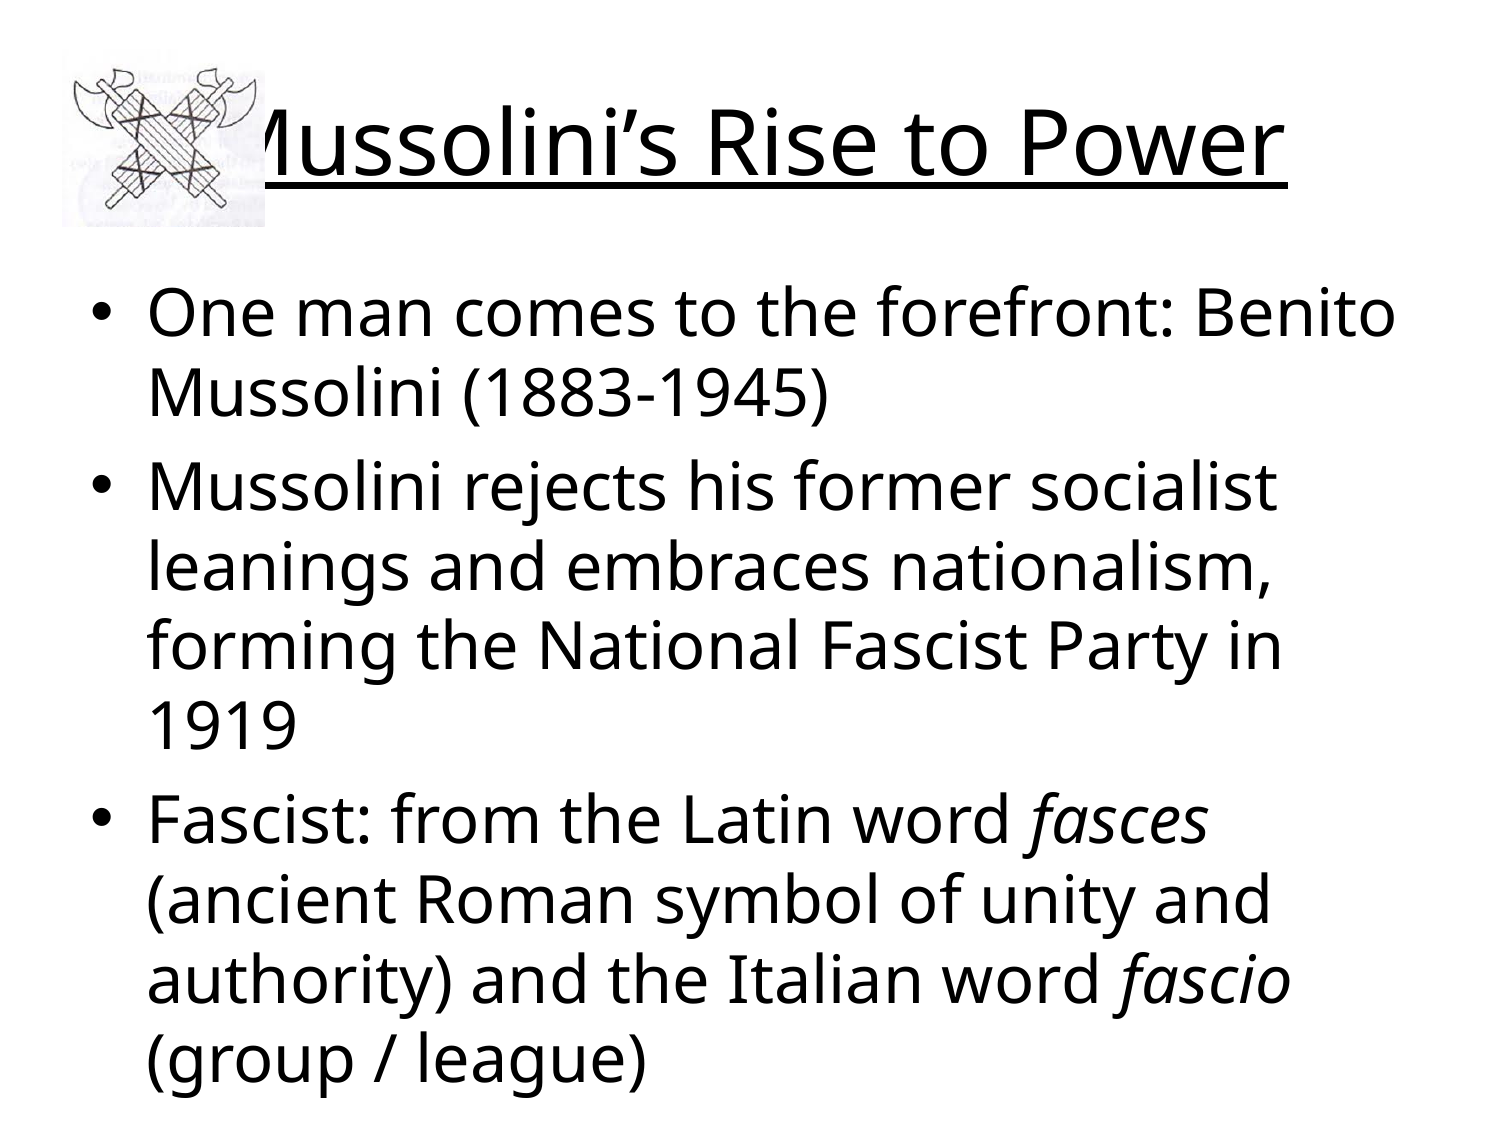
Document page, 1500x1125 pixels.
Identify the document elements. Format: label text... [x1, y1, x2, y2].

list One man comes to the forefront: Benito Mussolini (1883-1945) Mussolini rejects his former socialist leanings and embraces nationalism, forming the National Fascist Party in 1919 Fascist: from the Latin word fasces (ancient Roman symbol of unity and authority) and the Italian word fascio (group / league) [75, 262, 1425, 1005]
title Mussolini’s Rise to Power [75, 45, 1425, 233]
picture [62, 49, 265, 227]
